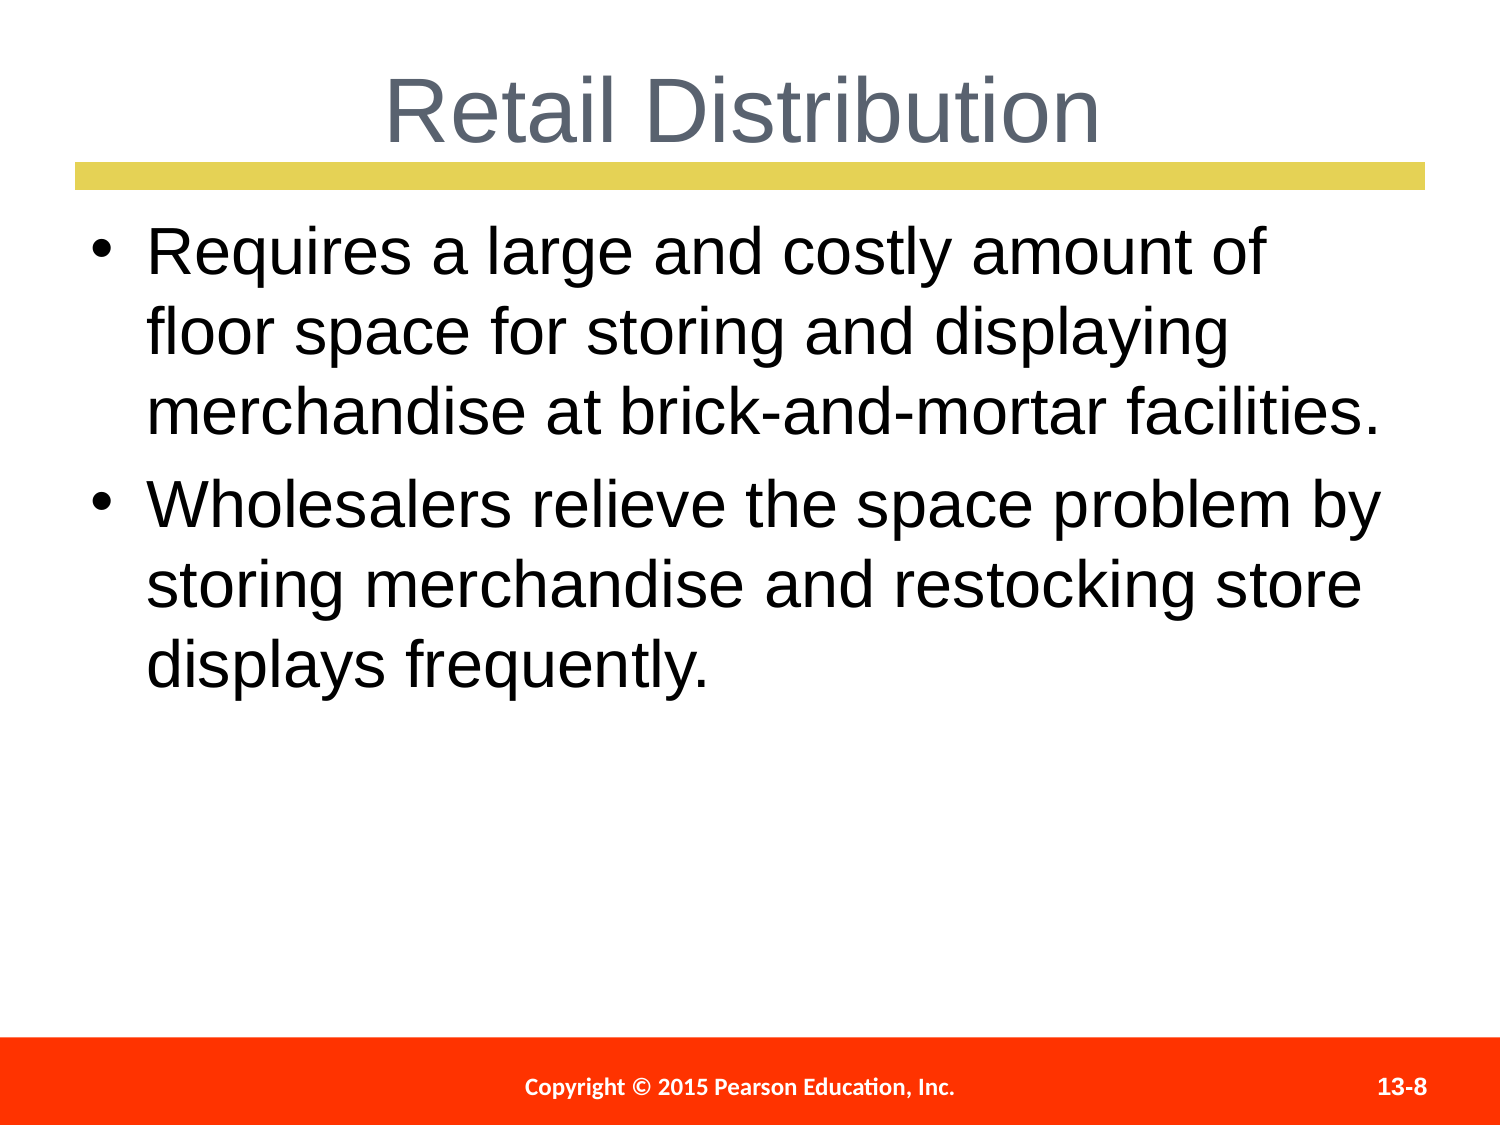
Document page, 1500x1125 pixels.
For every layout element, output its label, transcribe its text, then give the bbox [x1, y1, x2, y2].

title Retail Distribution [49, 12, 1438, 201]
list Requires a large and costly amount of floor space for storing and displaying merchandise at brick-and-mortar facilities. Wholesalers relieve the space problem by storing merchandise and restocking store displays frequently. [74, 199, 1426, 1006]
